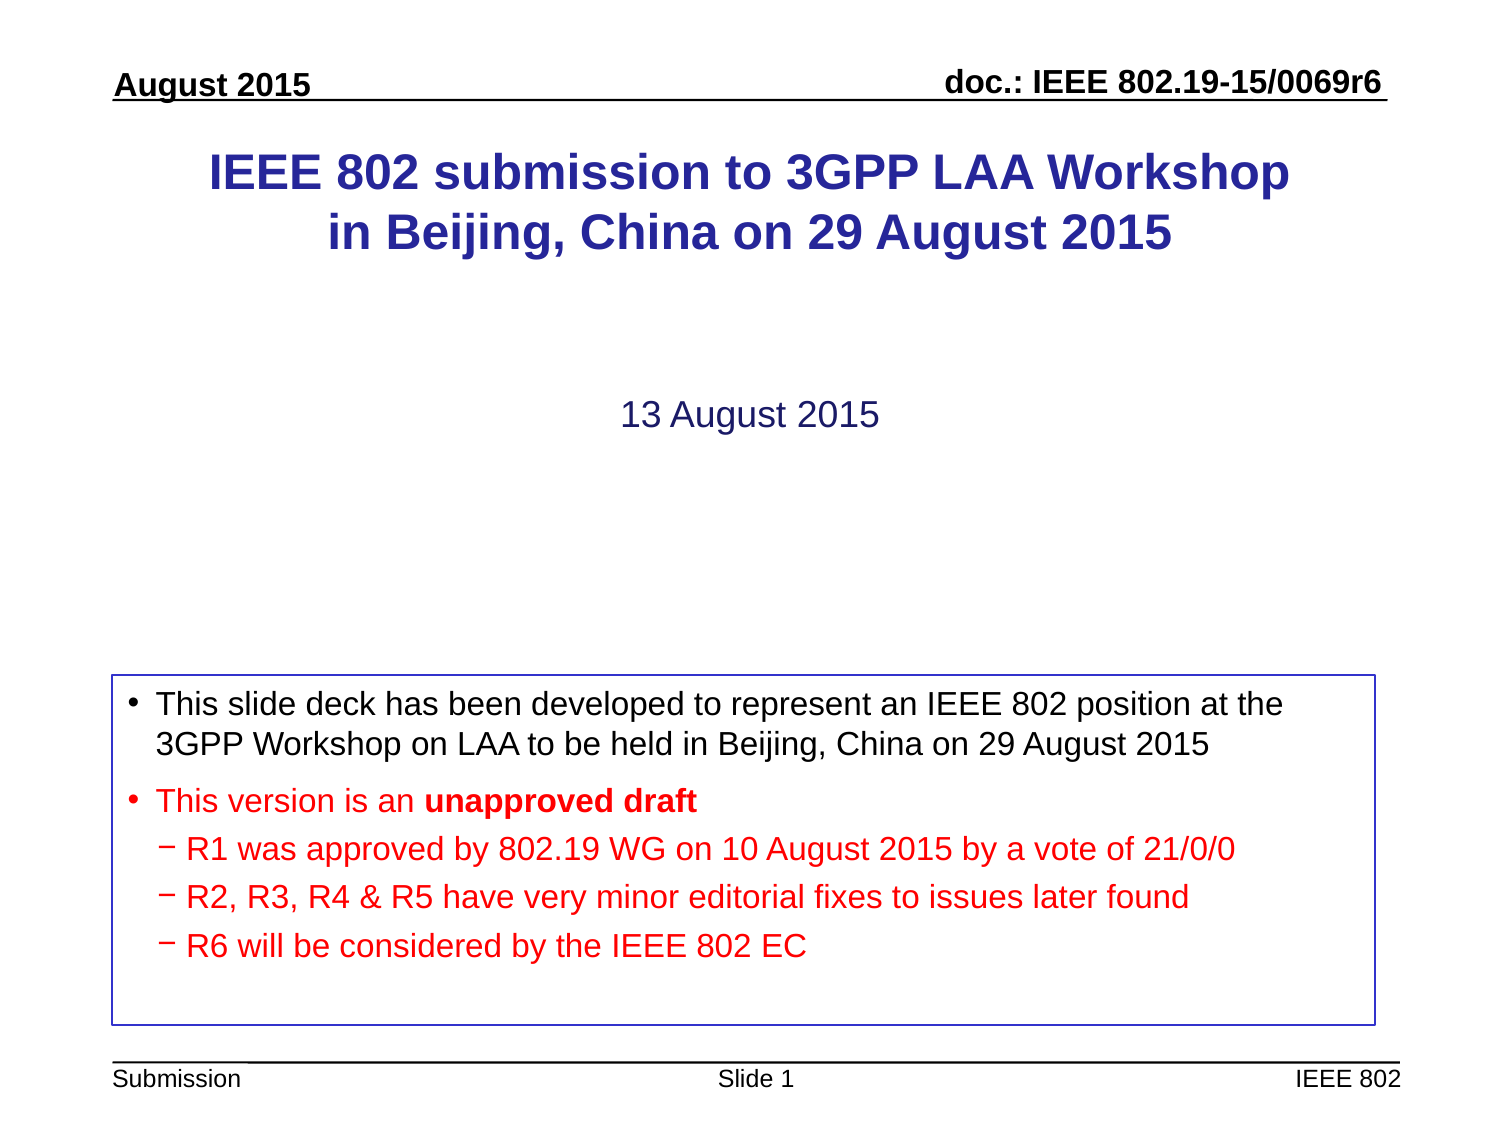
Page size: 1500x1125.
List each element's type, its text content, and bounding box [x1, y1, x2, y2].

footer IEEE 802 [1294, 1061, 1402, 1093]
title IEEE 802 submission to 3GPP LAA Workshop in Beijing, China on 29 August 2015 [112, 112, 1388, 288]
list 13 August 2015 [112, 382, 1388, 445]
slide_number Slide 1 [709, 1061, 803, 1093]
text_box This slide deck has been developed to represent an IEEE 802 position at the 3GPP Workshop on LAA to be held in Beijing, China on 29 August 2015 This version is an unapproved draft R1 was approved by 802.19 WG on 10 August 2015 by a vote of 21/0/0 R2, R3, R4 & R5 have very minor editorial fixes to issues later found R6 will be considered by the IEEE 802 EC [112, 675, 1375, 1025]
